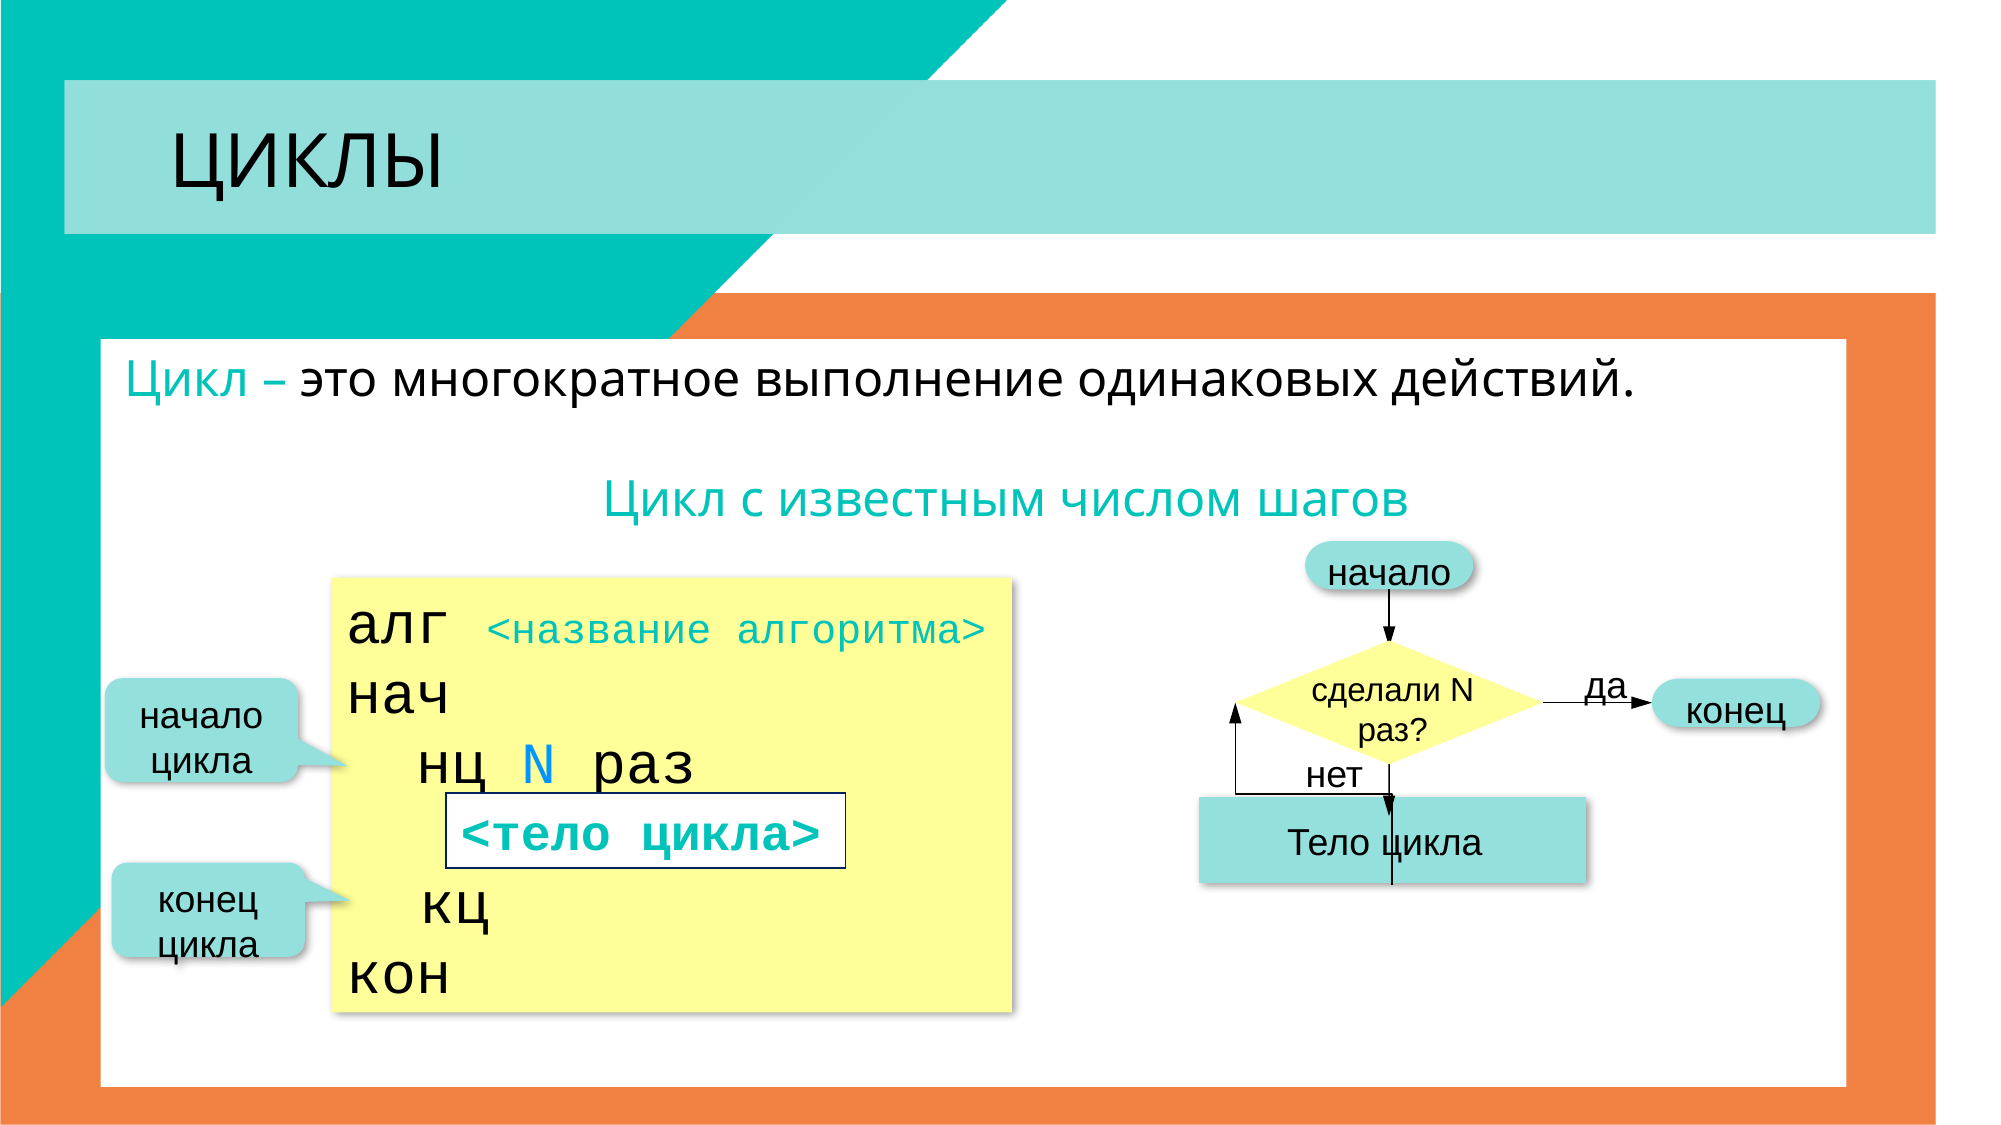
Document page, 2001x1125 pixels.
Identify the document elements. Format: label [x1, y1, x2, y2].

picture [0, 0, 1936, 1125]
text_box [1198, 541, 1821, 885]
text_box [104, 577, 1012, 1017]
